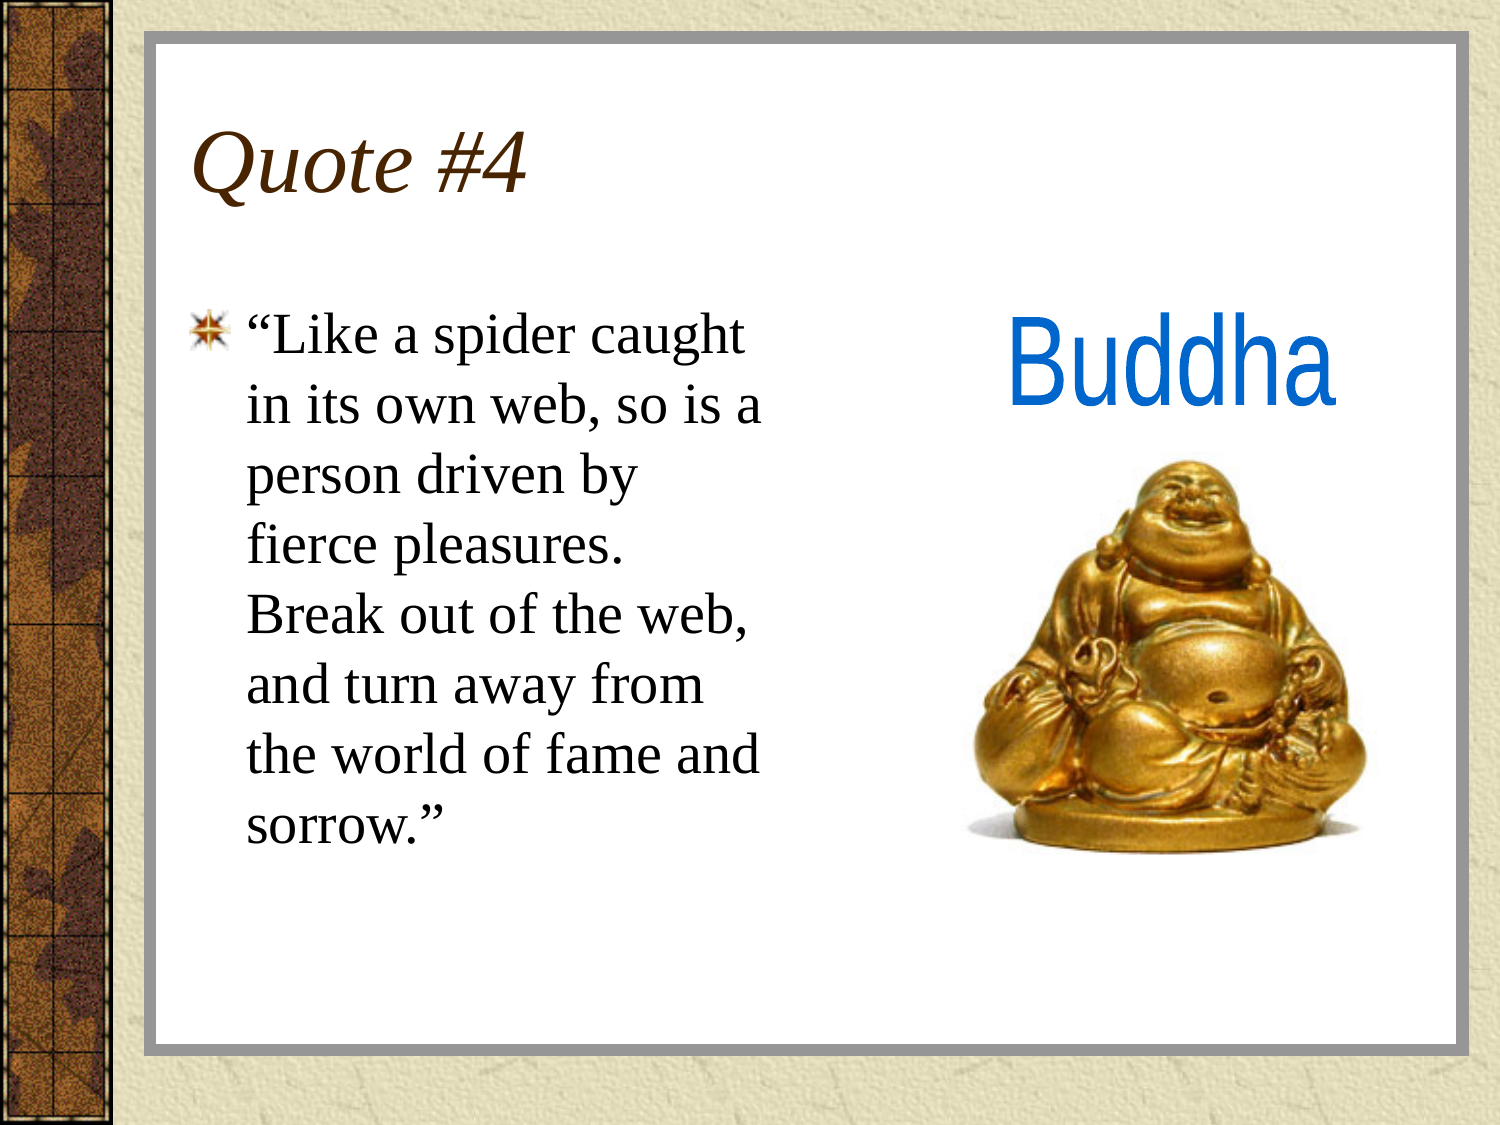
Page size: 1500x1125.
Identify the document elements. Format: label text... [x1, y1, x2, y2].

title Quote #4 [174, 62, 1450, 250]
list “Like a spider caught in its own web, so is a person driven by fierce pleasures. Break out of the web, and turn away from the world of fame and sorrow.” [174, 287, 800, 963]
picture [0, 0, 1500, 1125]
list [899, 437, 1383, 882]
